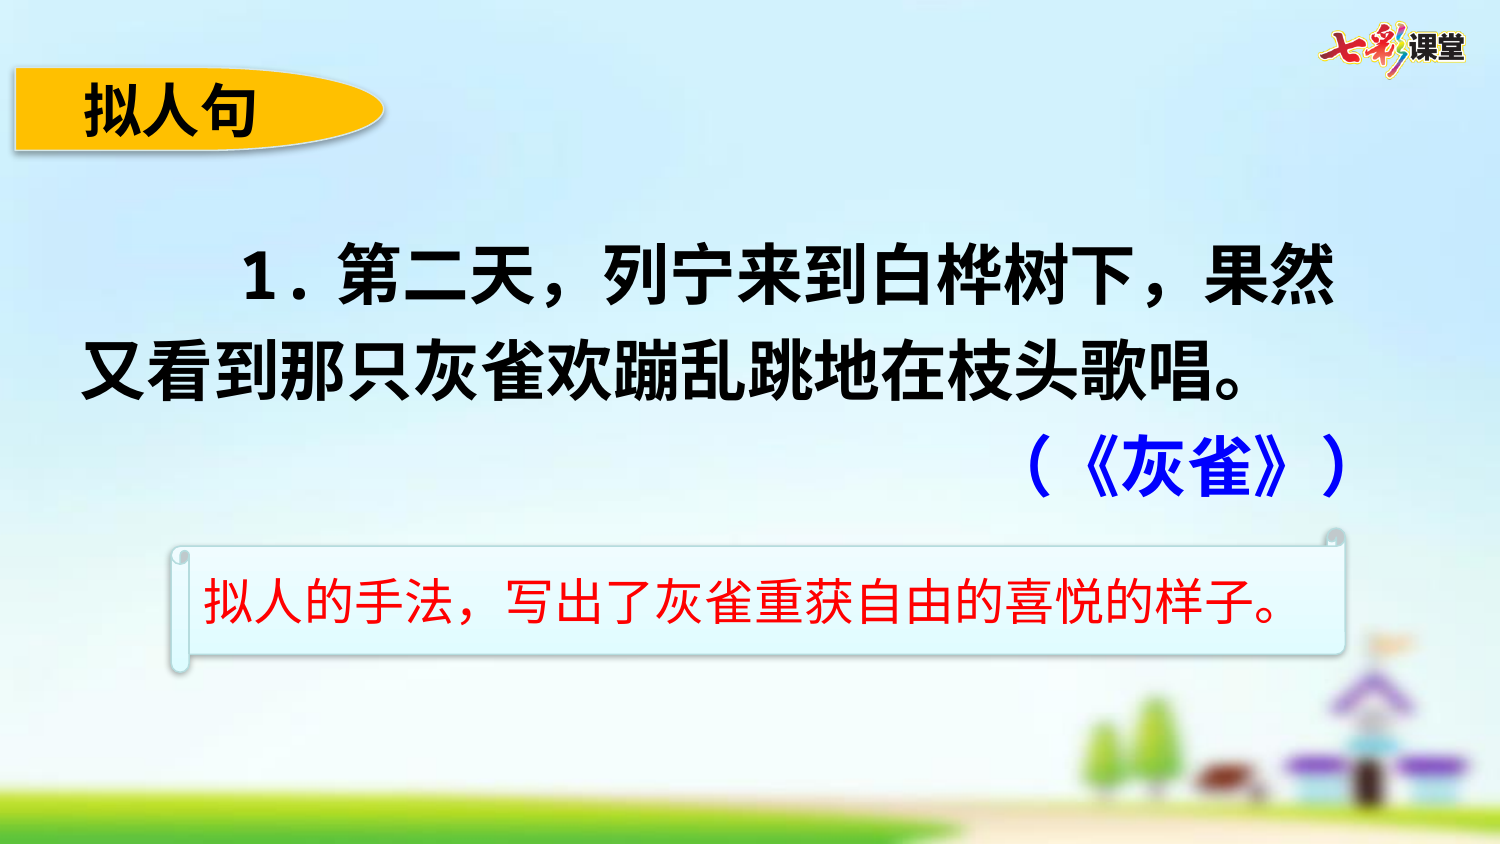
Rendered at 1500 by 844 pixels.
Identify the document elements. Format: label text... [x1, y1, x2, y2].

picture [0, 0, 1500, 844]
text_box 拟人的手法，写出了灰雀重获自由的喜悦的样子。 [170, 527, 1347, 674]
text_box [0, 67, 385, 152]
text_box 1.第二天，列宁来到白桦树下，果然又看到那只灰雀欢蹦乱跳地在枝头歌唱。 （《灰雀》） [64, 209, 1418, 512]
